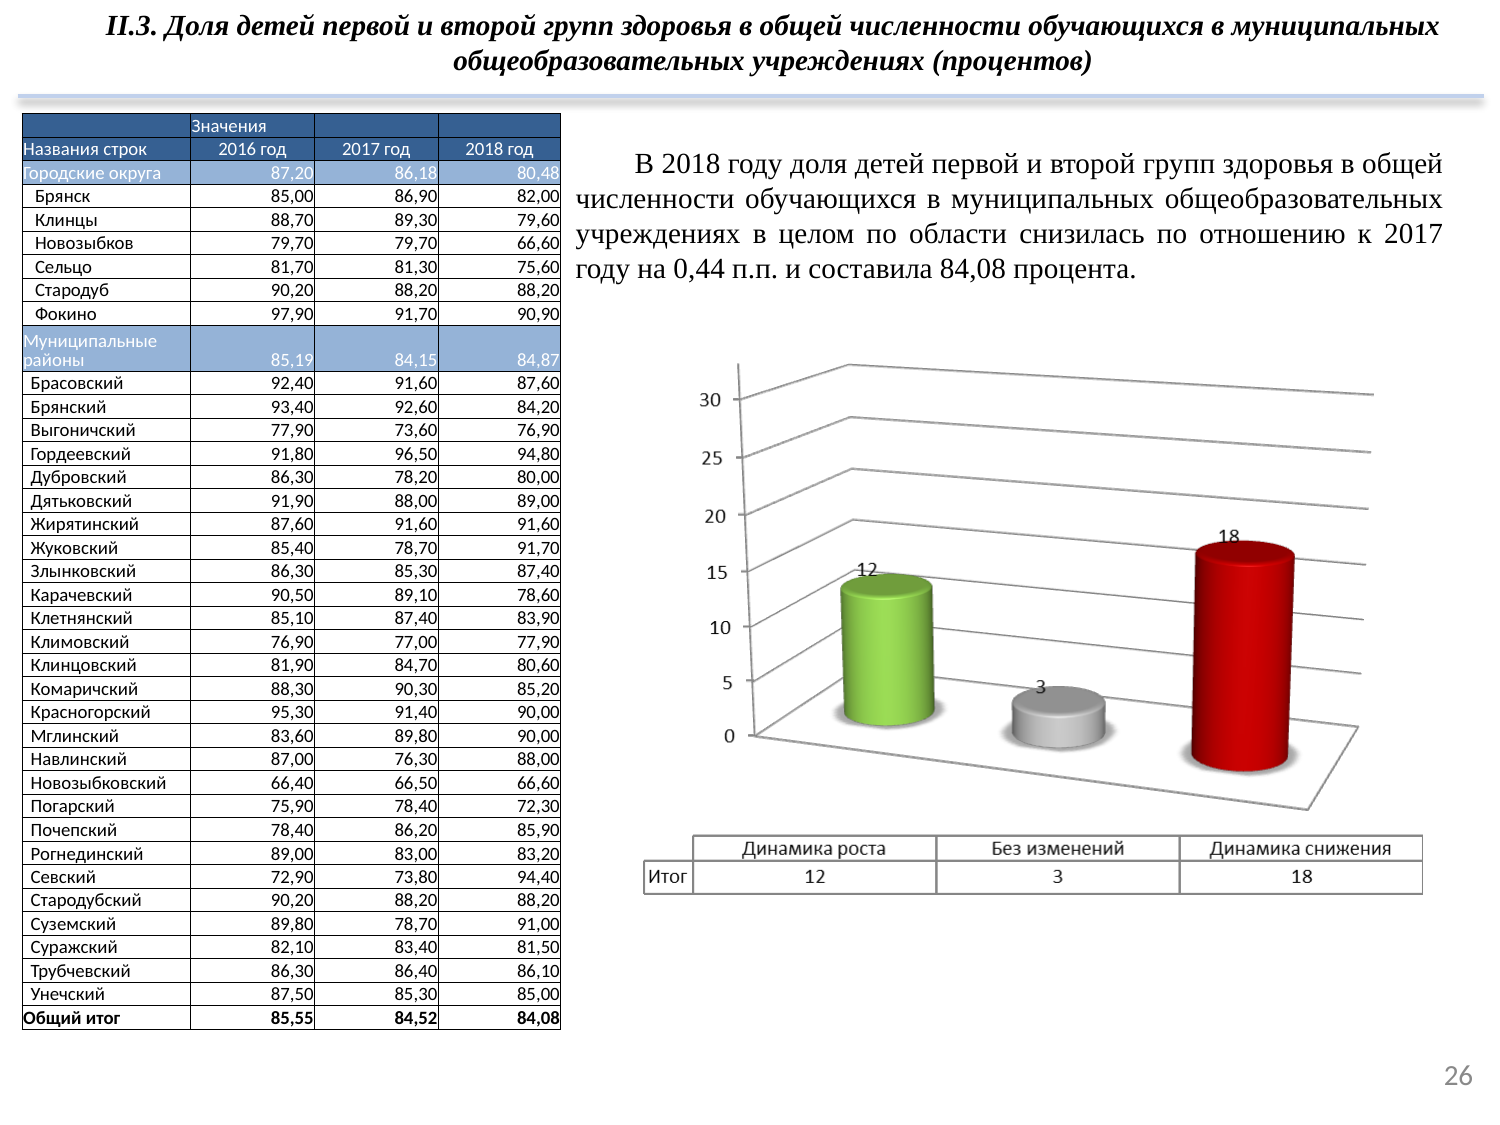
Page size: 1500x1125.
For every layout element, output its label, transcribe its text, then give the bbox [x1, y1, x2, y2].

table_cell 92,40 [191, 372, 314, 394]
table_cell Севский [23, 865, 190, 888]
table_cell 78,20 [315, 466, 438, 488]
table_cell Красногорский [23, 701, 190, 723]
table_cell 76,90 [439, 419, 560, 441]
table_cell 66,60 [439, 771, 560, 794]
table_cell 83,90 [439, 607, 560, 629]
table_cell Мглинский [23, 724, 190, 747]
table_cell 87,40 [315, 607, 438, 629]
table_cell 93,40 [191, 395, 314, 418]
table_cell 85,30 [315, 560, 438, 582]
table_cell 80,60 [439, 654, 560, 676]
table_cell 79,60 [439, 208, 560, 231]
table_cell 83,60 [191, 724, 314, 747]
table_cell 91,00 [439, 912, 560, 935]
table_cell 77,00 [315, 630, 438, 653]
table_cell 87,00 [191, 748, 314, 770]
table_cell 87,60 [439, 372, 560, 394]
text_box В 2018 году доля детей первой и второй групп здоровья в общей численности обучающихся в муниципальных общеобразовательных учреждениях в целом по области снизилась по отношению к 2017 году на 0,44 п.п. и составила 84,08 процента. [561, 137, 1459, 292]
table_cell 91,60 [439, 513, 560, 535]
table_cell Рогнединский [23, 842, 190, 864]
table_header Значения [191, 114, 314, 137]
table_cell 76,90 [191, 630, 314, 653]
table_cell 96,50 [315, 442, 438, 465]
table_cell Трубчевский [23, 959, 190, 982]
table_cell Климовский [23, 630, 190, 653]
table_cell 86,30 [191, 959, 314, 982]
table_cell 91,80 [191, 442, 314, 465]
table_cell 89,80 [315, 724, 438, 747]
table_cell 95,30 [191, 701, 314, 723]
table_cell Дубровский [23, 466, 190, 488]
table_cell Погарский [23, 795, 190, 817]
table_cell 75,60 [439, 255, 560, 278]
table_cell 2018 год [439, 138, 560, 160]
table_cell 86,10 [439, 959, 560, 982]
table_cell 94,80 [439, 442, 560, 465]
table_cell 79,70 [315, 232, 438, 254]
table_cell 84,08 [439, 1006, 560, 1029]
table_cell Почепский [23, 818, 190, 841]
table_cell 86,40 [315, 959, 438, 982]
table_cell 85,40 [191, 536, 314, 559]
table_cell 81,30 [315, 255, 438, 278]
table_cell 90,50 [191, 583, 314, 606]
table_cell 85,20 [439, 677, 560, 700]
table_cell 86,30 [191, 560, 314, 582]
table_cell 88,70 [191, 208, 314, 231]
table_cell 81,70 [191, 255, 314, 278]
table_cell 77,90 [439, 630, 560, 653]
table_cell 77,90 [191, 419, 314, 441]
table_cell Брянский [23, 395, 190, 418]
table_cell Злынковский [23, 560, 190, 582]
table_cell Муниципальные районы [23, 326, 190, 371]
table_cell 78,60 [439, 583, 560, 606]
table_cell 83,20 [439, 842, 560, 864]
table_header [439, 114, 560, 137]
table_cell Клетнянский [23, 607, 190, 629]
table_cell Клинцовский [23, 654, 190, 676]
table_cell 85,10 [191, 607, 314, 629]
table_cell Новозыбков [23, 232, 190, 254]
table_cell 91,70 [315, 302, 438, 325]
table_cell Брасовский [23, 372, 190, 394]
table_cell 80,48 [439, 161, 560, 184]
table_cell 75,90 [191, 795, 314, 817]
table_cell 94,40 [439, 865, 560, 888]
table_cell 91,70 [439, 536, 560, 559]
text_box 26 [1399, 1034, 1488, 1113]
table_cell Стародубский [23, 889, 190, 911]
table_cell 91,60 [315, 513, 438, 535]
table_cell 78,70 [315, 912, 438, 935]
table_cell 81,90 [191, 654, 314, 676]
table_cell Выгоничский [23, 419, 190, 441]
table_cell 82,10 [191, 936, 314, 958]
table_cell Суземский [23, 912, 190, 935]
table_cell Клинцы [23, 208, 190, 231]
table_cell 76,30 [315, 748, 438, 770]
table_cell 85,55 [191, 1006, 314, 1029]
table_cell 73,80 [315, 865, 438, 888]
table_cell 83,40 [315, 936, 438, 958]
table_cell Брянск [23, 185, 190, 207]
table_cell Городские округа [23, 161, 190, 184]
table_cell 79,70 [191, 232, 314, 254]
table_cell 78,40 [191, 818, 314, 841]
table_cell 87,40 [439, 560, 560, 582]
table_cell 85,00 [439, 983, 560, 1005]
table_cell 85,00 [191, 185, 314, 207]
table_cell 2017 год [315, 138, 438, 160]
table_cell Названия строк [23, 138, 190, 160]
table_cell Новозыбковский [23, 771, 190, 794]
table_cell 88,30 [191, 677, 314, 700]
table_cell 89,30 [315, 208, 438, 231]
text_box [611, 305, 1432, 914]
table_cell Жуковский [23, 536, 190, 559]
table_cell 91,90 [191, 489, 314, 512]
table_cell 86,18 [315, 161, 438, 184]
table_cell 90,30 [315, 677, 438, 700]
table_cell Фокино [23, 302, 190, 325]
table_cell Стародуб [23, 279, 190, 301]
table_cell 92,60 [315, 395, 438, 418]
table_cell 2016 год [191, 138, 314, 160]
table_cell 88,20 [439, 889, 560, 911]
table_cell Комаричский [23, 677, 190, 700]
table_cell 88,00 [439, 748, 560, 770]
table_cell 82,00 [439, 185, 560, 207]
table_cell 85,90 [439, 818, 560, 841]
table_cell 86,20 [315, 818, 438, 841]
table_cell 66,40 [191, 771, 314, 794]
table_cell Суражский [23, 936, 190, 958]
table_cell 84,87 [439, 326, 560, 371]
table_cell Общий итог [23, 1006, 190, 1029]
table_cell 86,90 [315, 185, 438, 207]
table_cell 90,90 [439, 302, 560, 325]
table_cell 90,20 [191, 889, 314, 911]
table_cell Дятьковский [23, 489, 190, 512]
table_cell 97,90 [191, 302, 314, 325]
text_box II.3. Доля детей первой и второй групп здоровья в общей численности обучающихся в муниципальных общеобразовательных учреждениях (процентов) [52, 0, 1494, 84]
table_cell Навлинский [23, 748, 190, 770]
table_cell 89,80 [191, 912, 314, 935]
table_cell 88,20 [439, 279, 560, 301]
table_cell 78,40 [315, 795, 438, 817]
table_cell 72,90 [191, 865, 314, 888]
table_cell Гордеевский [23, 442, 190, 465]
table_cell 78,70 [315, 536, 438, 559]
table_cell 85,19 [191, 326, 314, 371]
table_cell 66,50 [315, 771, 438, 794]
table_cell 90,00 [439, 701, 560, 723]
table_cell 89,10 [315, 583, 438, 606]
table_cell 91,40 [315, 701, 438, 723]
table_cell 72,30 [439, 795, 560, 817]
table_cell 88,00 [315, 489, 438, 512]
table_cell 80,00 [439, 466, 560, 488]
table_cell 81,50 [439, 936, 560, 958]
table_header [315, 114, 438, 137]
table_cell 84,20 [439, 395, 560, 418]
table_cell 84,15 [315, 326, 438, 371]
table_cell 85,30 [315, 983, 438, 1005]
table_cell 84,52 [315, 1006, 438, 1029]
table_cell 90,00 [439, 724, 560, 747]
table_cell Сельцо [23, 255, 190, 278]
table_cell 91,60 [315, 372, 438, 394]
table_cell 73,60 [315, 419, 438, 441]
table_cell 87,60 [191, 513, 314, 535]
table_cell 83,00 [315, 842, 438, 864]
table_cell Жирятинский [23, 513, 190, 535]
table_cell 90,20 [191, 279, 314, 301]
table_header [23, 114, 190, 137]
table_cell 89,00 [191, 842, 314, 864]
table_cell Унечский [23, 983, 190, 1005]
table_cell 88,20 [315, 889, 438, 911]
table_cell 87,50 [191, 983, 314, 1005]
table_cell 88,20 [315, 279, 438, 301]
table_cell 66,60 [439, 232, 560, 254]
table_cell Карачевский [23, 583, 190, 606]
table_cell 86,30 [191, 466, 314, 488]
table_cell 89,00 [439, 489, 560, 512]
table_cell 87,20 [191, 161, 314, 184]
table_cell 84,70 [315, 654, 438, 676]
